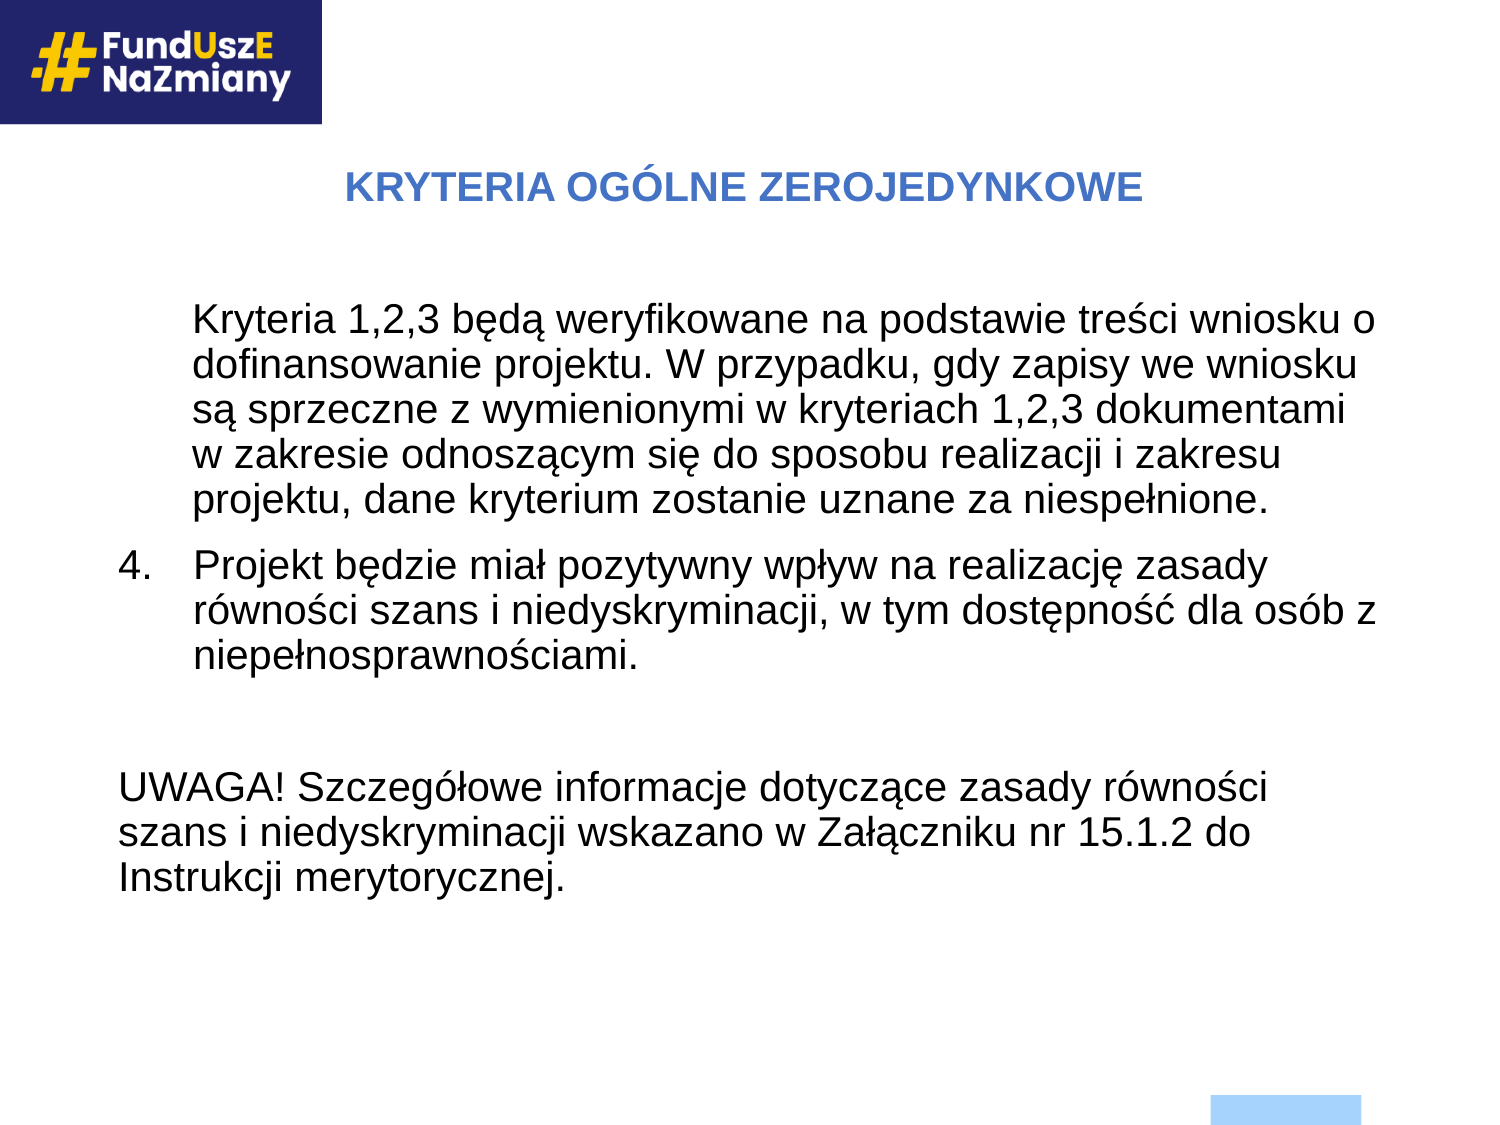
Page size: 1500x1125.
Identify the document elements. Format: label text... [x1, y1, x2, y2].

picture [0, 0, 1500, 1125]
list KRYTERIA OGÓLNE ZEROJEDYNKOWE Kryteria 1,2,3 będą weryfikowane na podstawie treści wniosku o dofinansowanie projektu. W przypadku, gdy zapisy we wniosku są sprzeczne z wymienionymi w kryteriach 1,2,3 dokumentami w zakresie odnoszącym się do sposobu realizacji i zakresu projektu, dane kryterium zostanie uznane za niespełnione. Projekt będzie miał pozytywny wpływ na realizację zasady równości szans i niedyskryminacji, w tym dostępność dla osób z niepełnosprawnościami. UWAGA! Szczegółowe informacje dotyczące zasady równości szans i niedyskryminacji wskazano w Załączniku nr 15.1.2 do Instrukcji merytorycznej. [103, 158, 1397, 1048]
